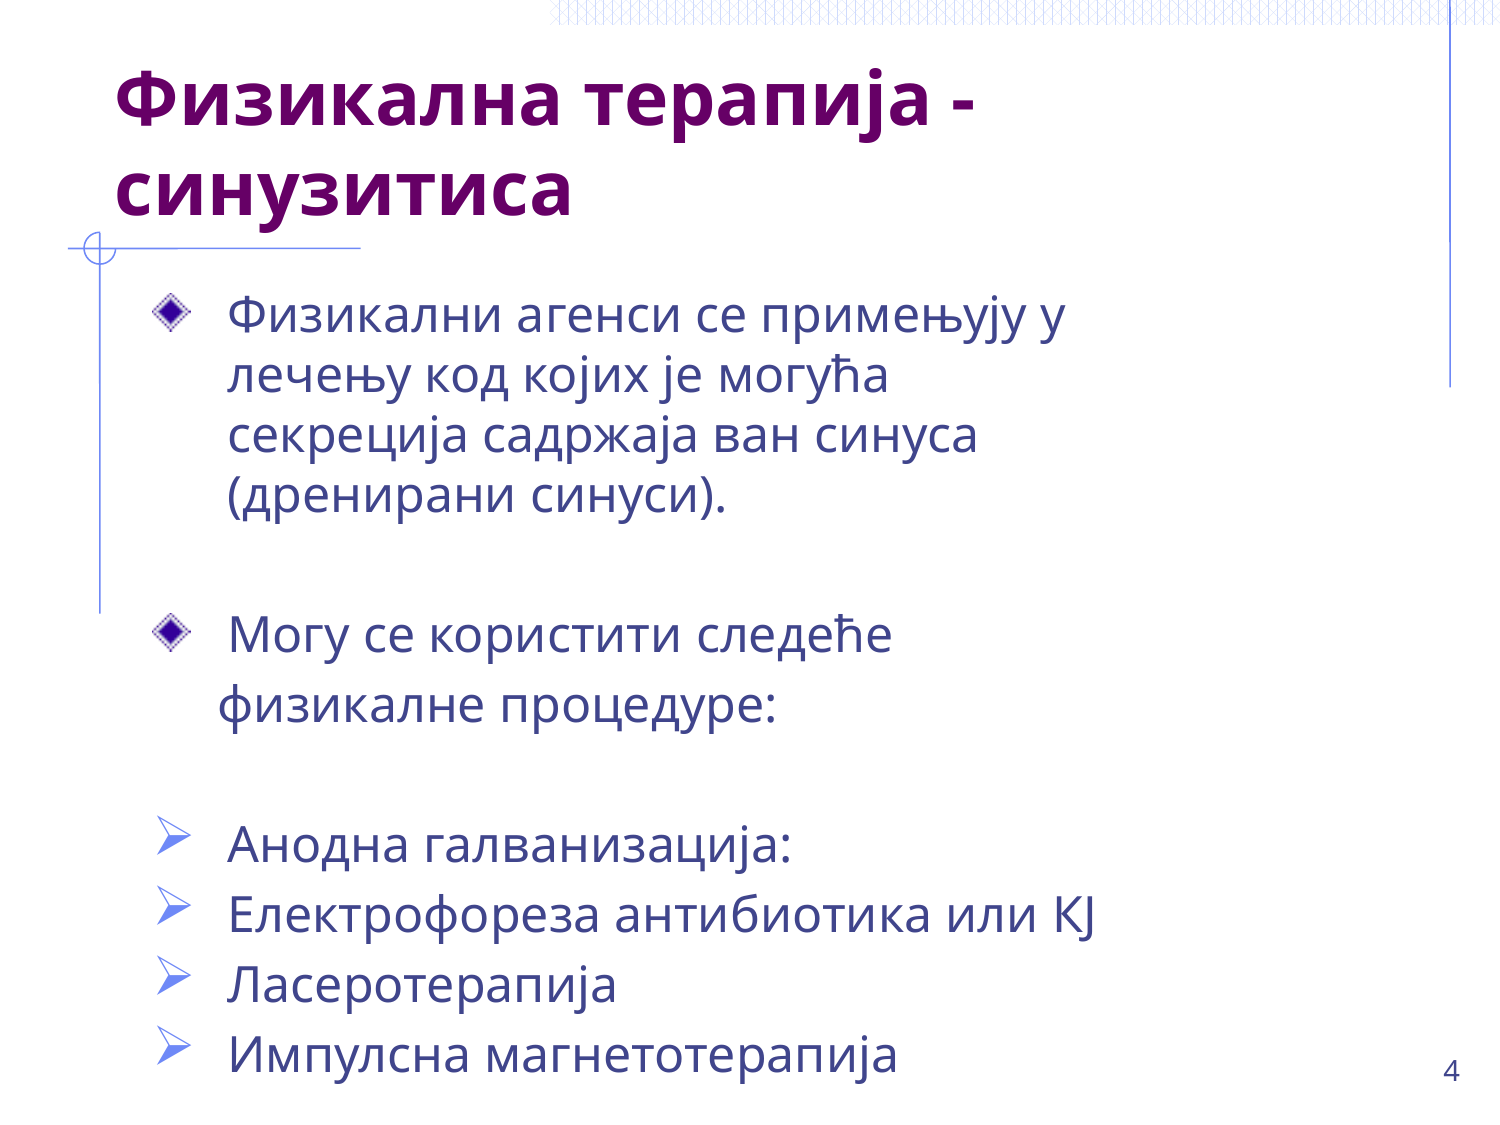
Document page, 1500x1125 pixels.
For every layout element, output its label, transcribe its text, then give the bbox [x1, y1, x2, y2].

picture [152, 293, 191, 332]
list Физикални агенси се примењују у лечењу код којих је могућа секреција садржаја ван синуса (дренирани синуси). Могу се користити следеће физикалне процедуре: Анодна галванизација: Електрофореза антибиотика или КЈ Ласеротерапија Импулсна магнетотерапија [137, 274, 1151, 951]
title Физикална терапија - синузитиса [99, 49, 1376, 238]
picture [152, 613, 191, 652]
slide_number 4 [1162, 1025, 1475, 1100]
